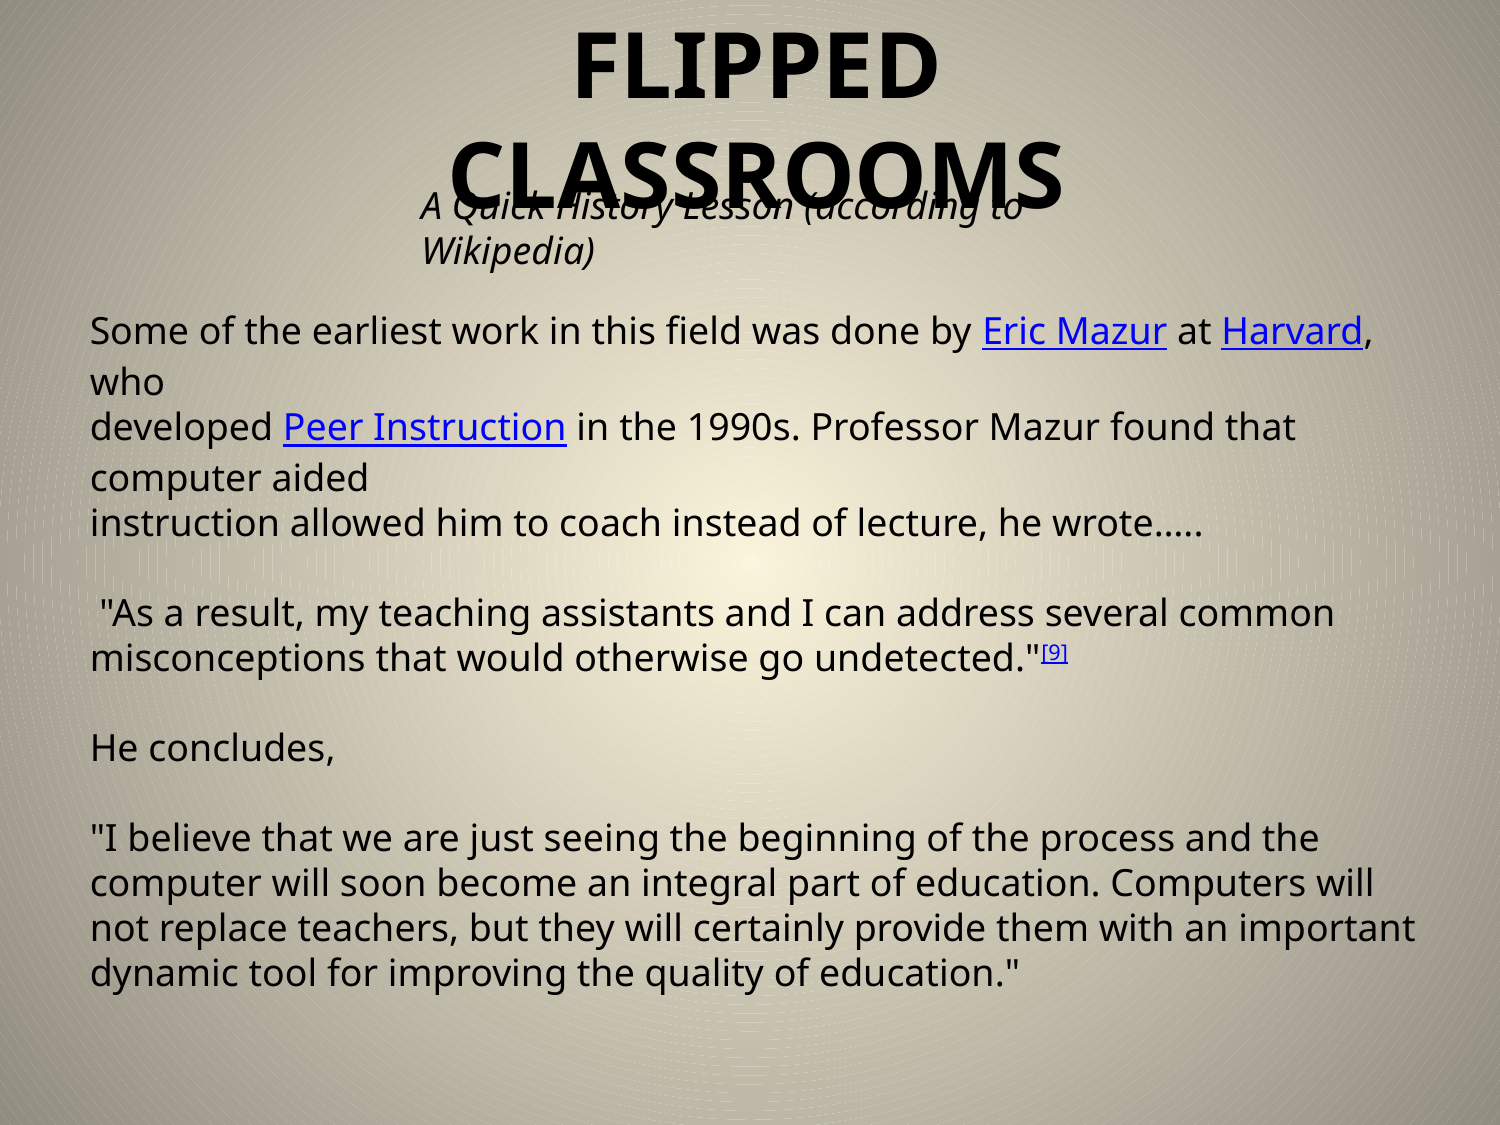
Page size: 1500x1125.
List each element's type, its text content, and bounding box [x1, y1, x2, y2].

title Flipped Classrooms [306, 0, 1207, 238]
text_box Some of the earliest work in this field was done by Eric Mazur at Harvard, who developed Peer Instruction in the 1990s. Professor Mazur found that computer aided instruction allowed him to coach instead of lecture, he wrote….. "As a result, my teaching assistants and I can address several common misconceptions that would otherwise go undetected."[9] He concludes, "I believe that we are just seeing the beginning of the process and the computer will soon become an integral part of education. Computers will not replace teachers, but they will certainly provide them with an important dynamic tool for improving the quality of education." [74, 299, 1438, 1002]
text_box A Quick History Lesson (according to Wikipedia) [406, 174, 1075, 280]
